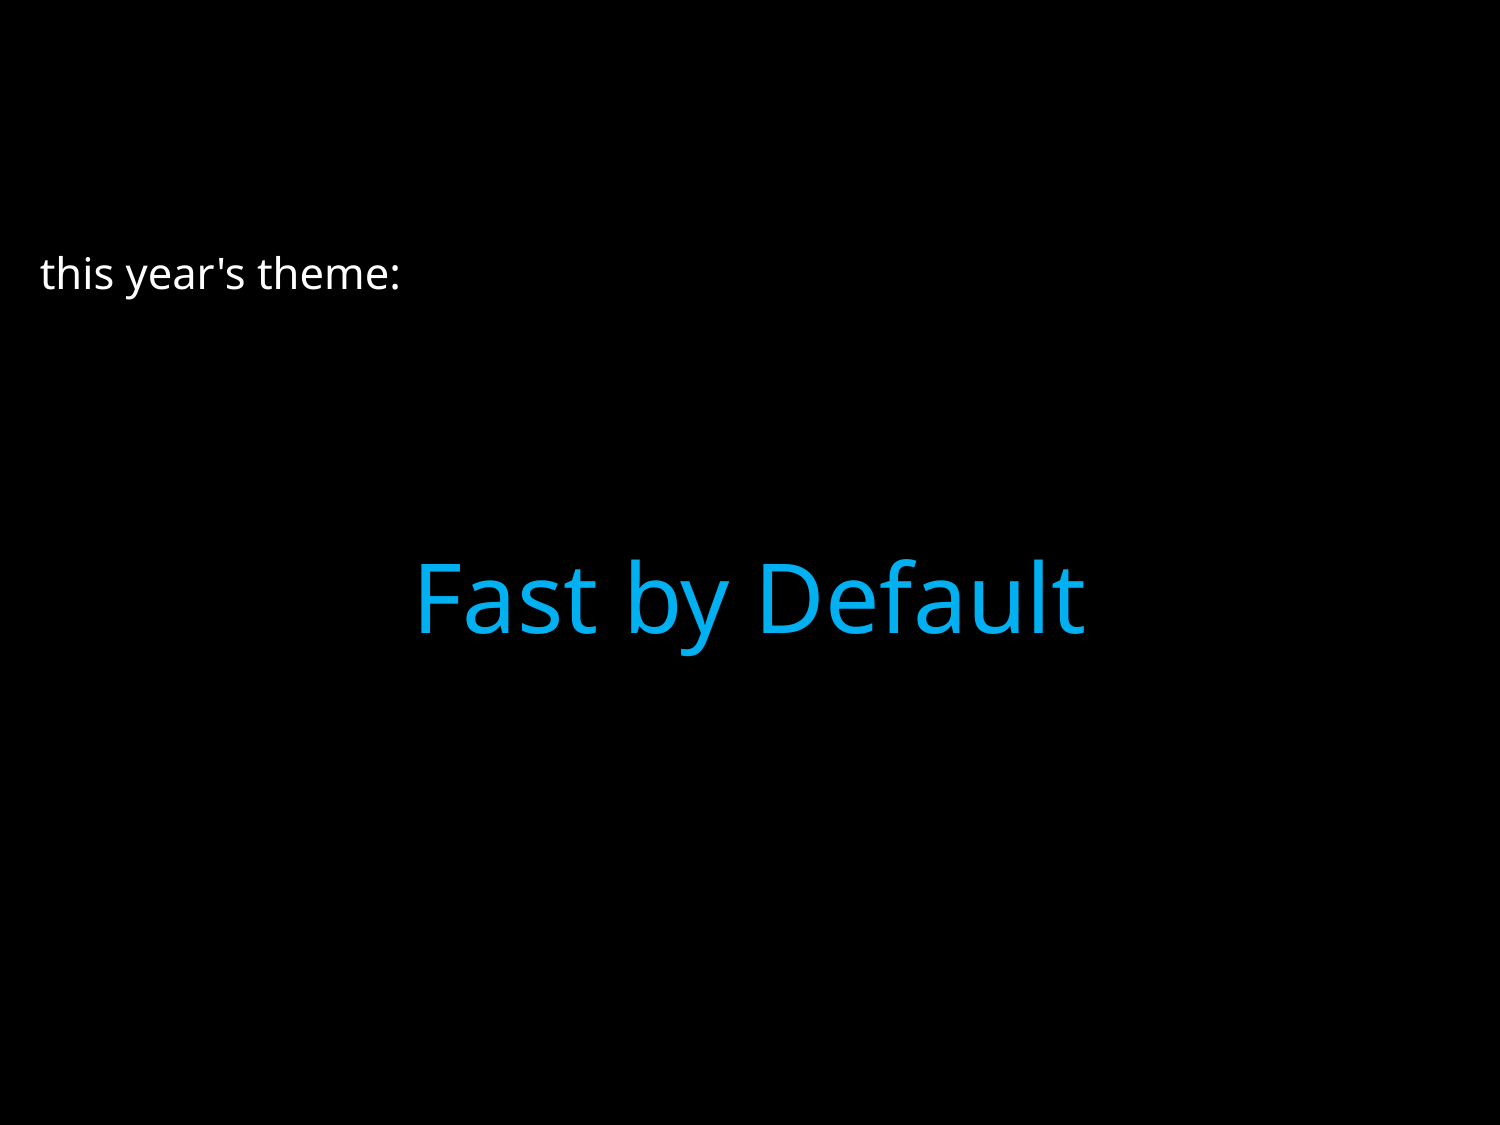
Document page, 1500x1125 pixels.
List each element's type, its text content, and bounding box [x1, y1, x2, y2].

text_box Fast by Default [0, 418, 1500, 661]
text_box this year's theme: [24, 188, 1500, 306]
